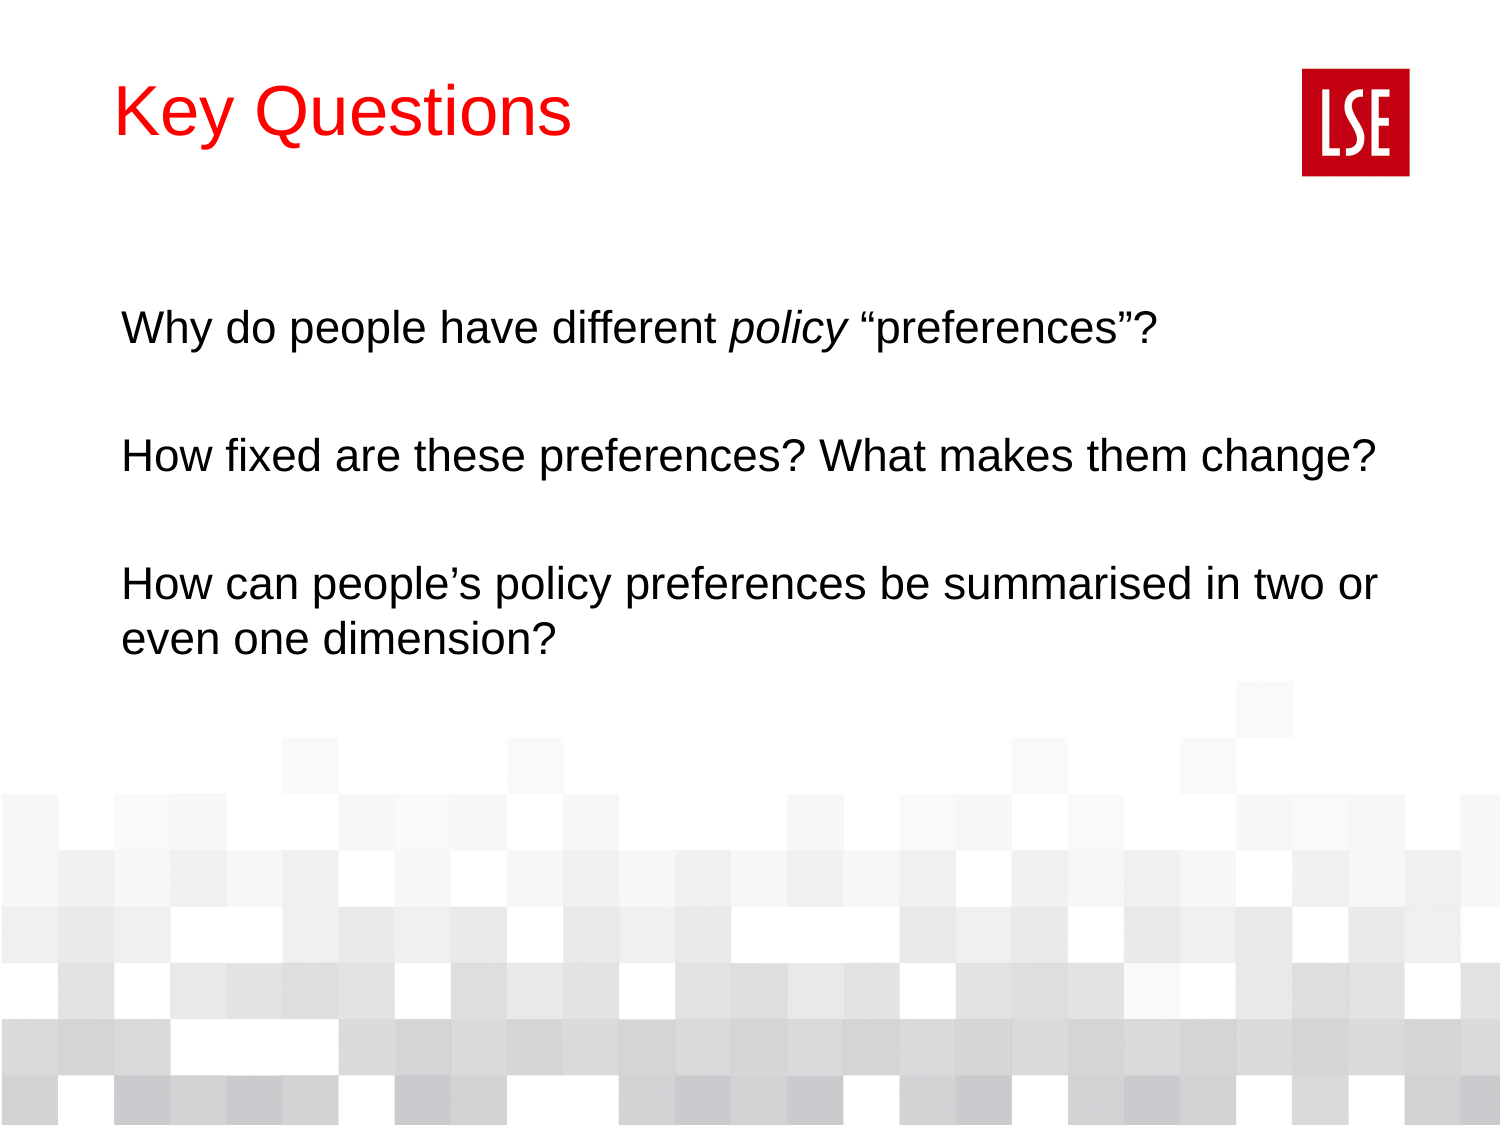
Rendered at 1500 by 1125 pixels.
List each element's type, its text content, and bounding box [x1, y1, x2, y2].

title Key Questions [75, 45, 1221, 233]
list Why do people have different policy “preferences”? How fixed are these preferences? What makes them change? How can people’s policy preferences be summarised in two or even one dimension? [106, 225, 1425, 1053]
picture [0, 0, 1500, 1125]
